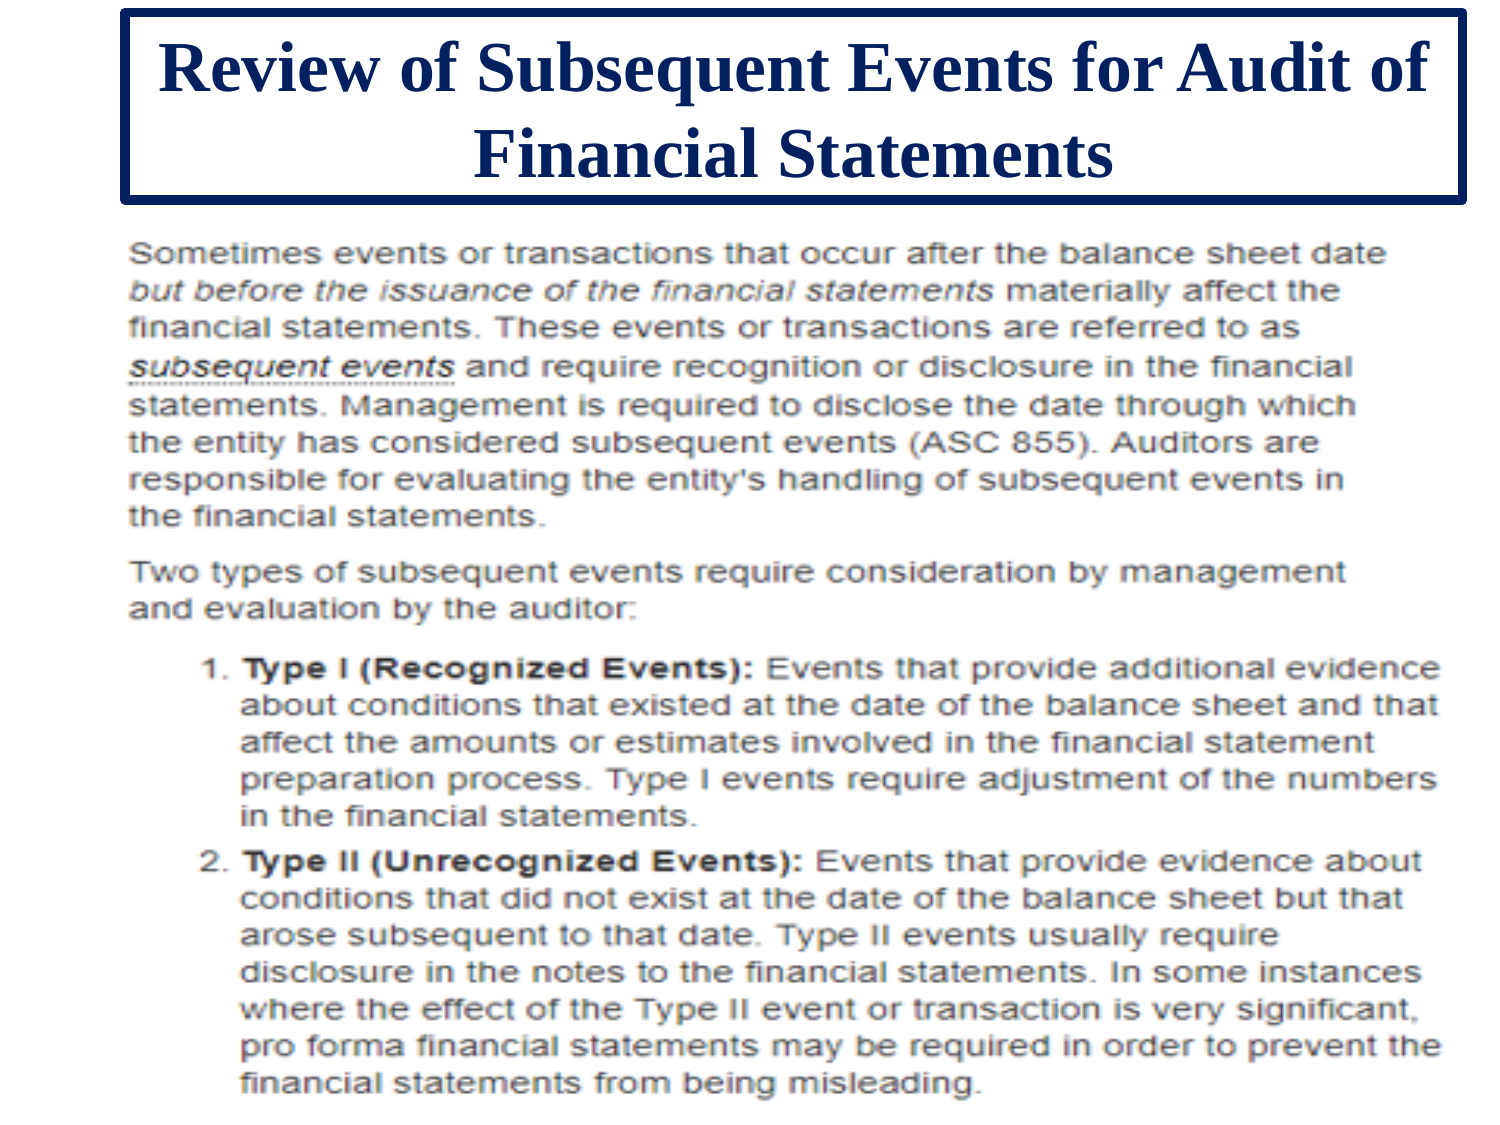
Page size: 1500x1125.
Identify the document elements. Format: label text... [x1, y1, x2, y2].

title Review of Subsequent Events for Audit of Financial Statements [120, 8, 1467, 205]
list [99, 224, 1500, 1113]
